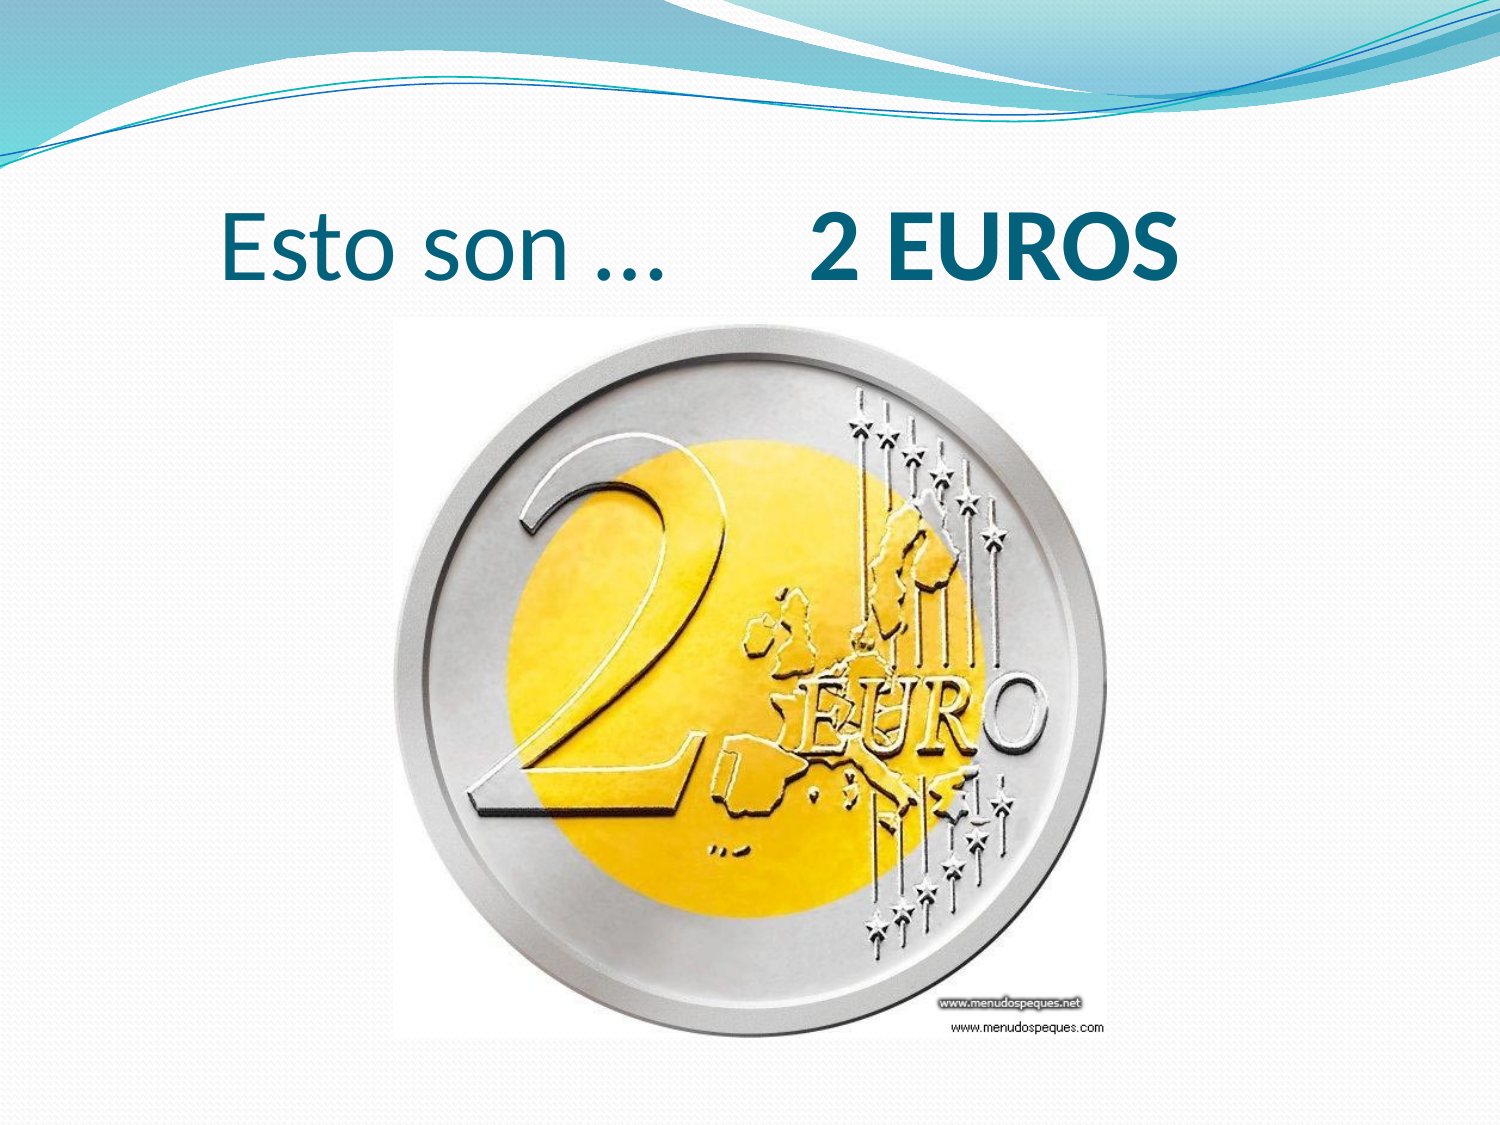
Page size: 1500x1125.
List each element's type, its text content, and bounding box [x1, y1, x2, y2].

title Esto son … [218, 113, 761, 302]
text_box 2 EUROS [761, 113, 1223, 302]
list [393, 317, 1107, 1038]
